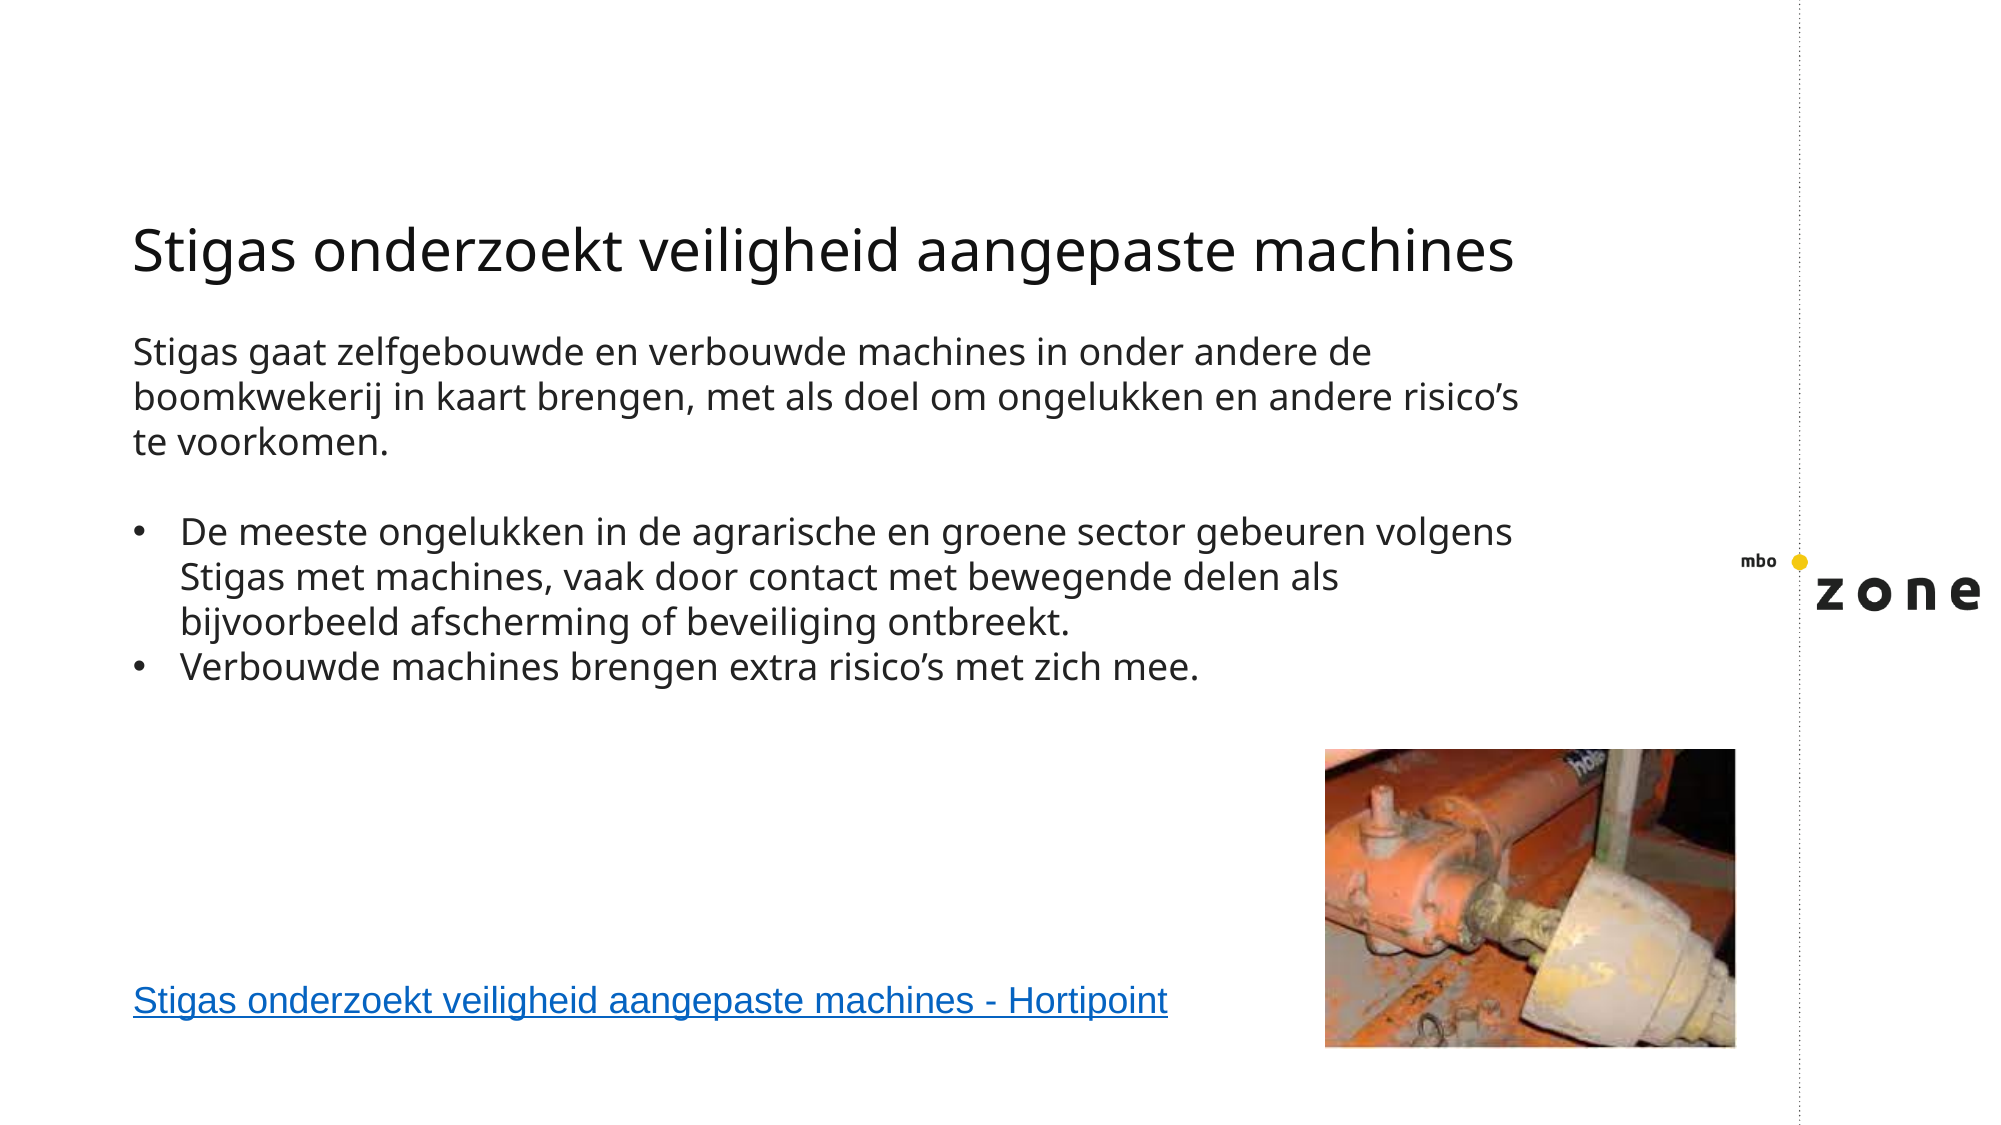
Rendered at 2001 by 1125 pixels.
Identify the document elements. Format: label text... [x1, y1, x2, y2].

picture [1325, 0, 2001, 1125]
text_box Stigas onderzoekt veiligheid aangepaste machines Stigas gaat zelfgebouwde en verbouwde machines in onder andere de boomkwekerij in kaart brengen, met als doel om ongelukken en andere risico’s te voorkomen. De meeste ongelukken in de agrarische en groene sector gebeuren volgens Stigas met machines, vaak door contact met bewegende delen als bijvoorbeeld afscherming of beveiliging ontbreekt. Verbouwde machines brengen extra risico’s met zich mee. [118, 206, 1562, 696]
text_box Stigas onderzoekt veiligheid aangepaste machines - Hortipoint [118, 968, 1291, 1029]
